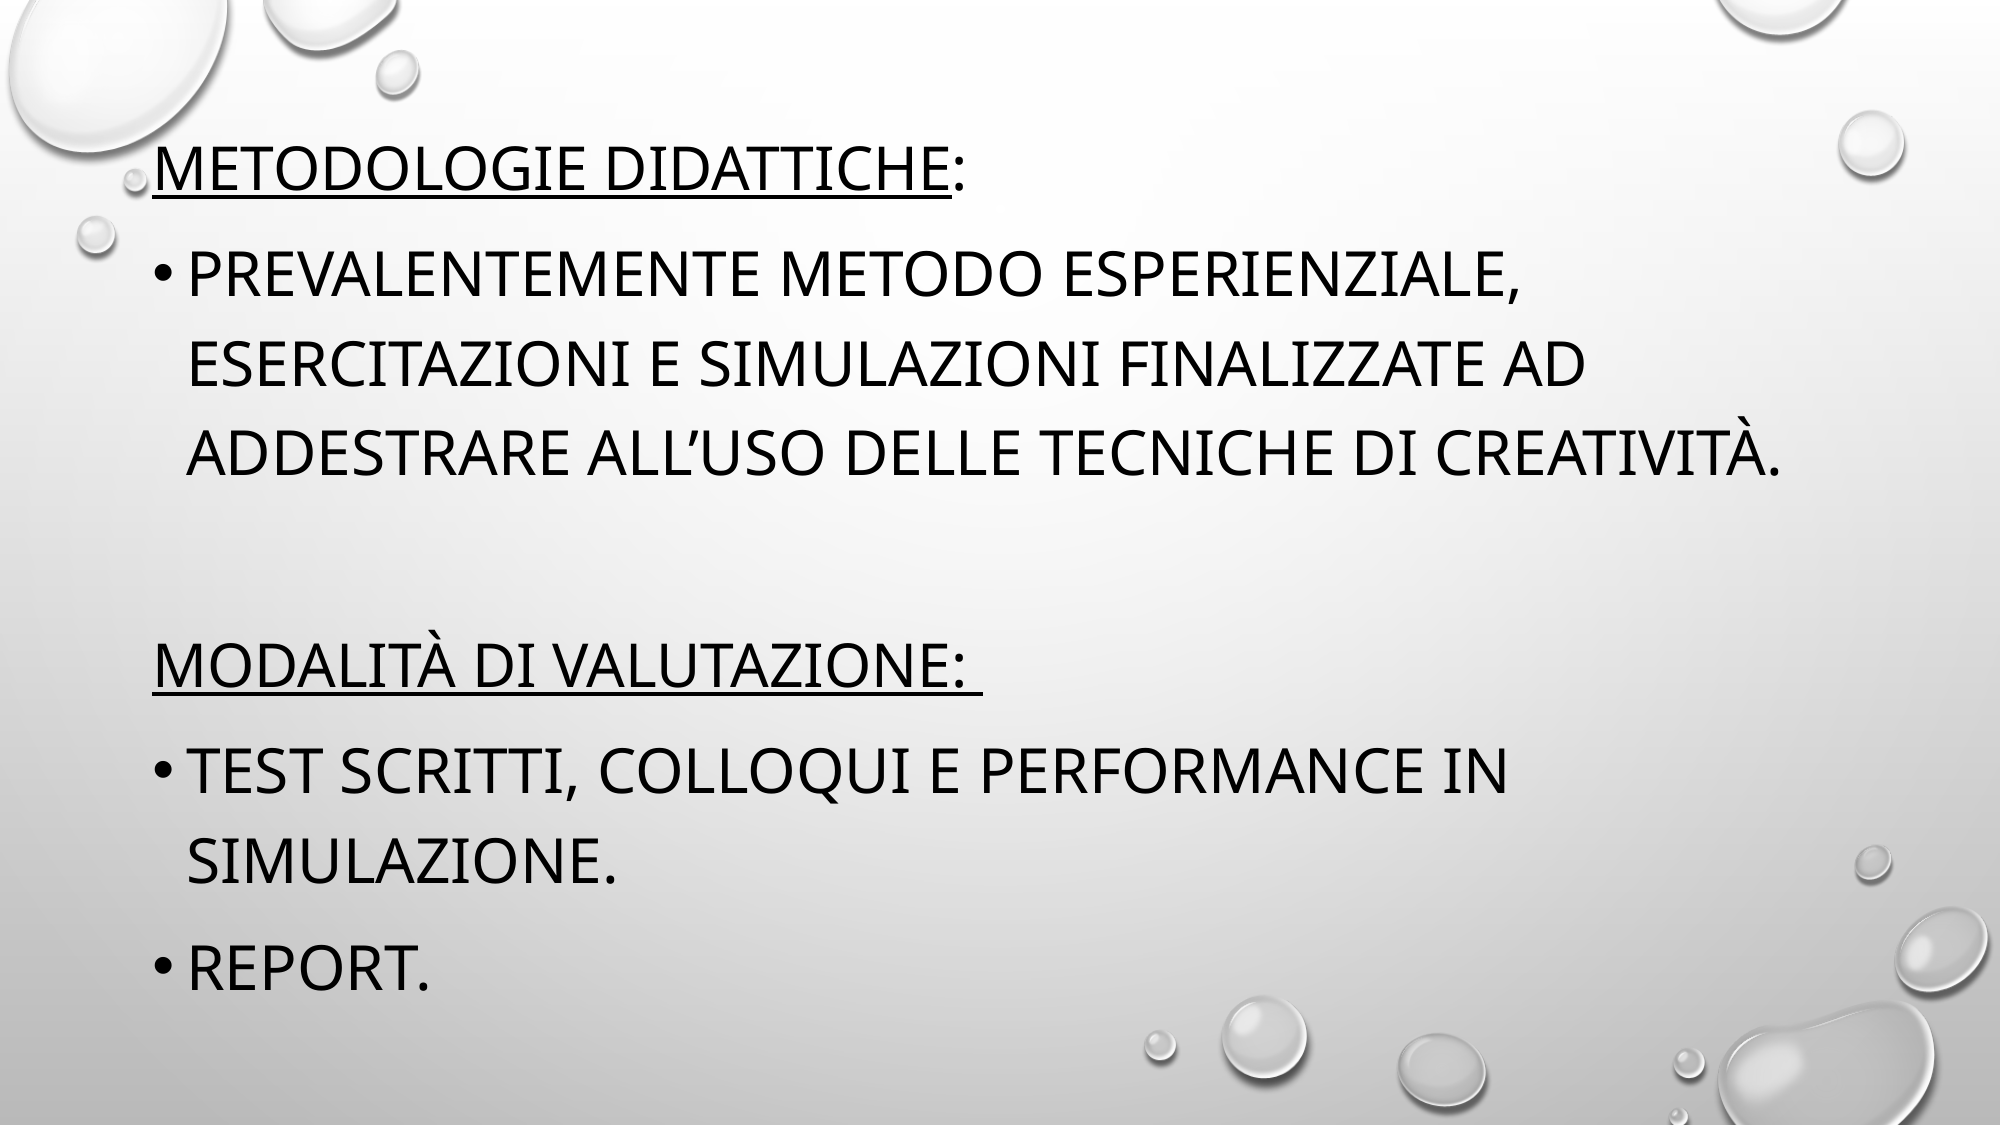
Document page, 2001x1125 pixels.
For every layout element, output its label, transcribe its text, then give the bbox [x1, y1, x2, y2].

list Metodologie didattiche: prevalentemente metodo esperienziale, esercitazioni e simulazioni finalizzate ad addestrare all’uso delle tecniche di creatività. Modalità di valutazione: Test scritti, colloqui e performance in simulazione. Report. [137, 107, 1863, 1014]
picture [0, 0, 2000, 1125]
